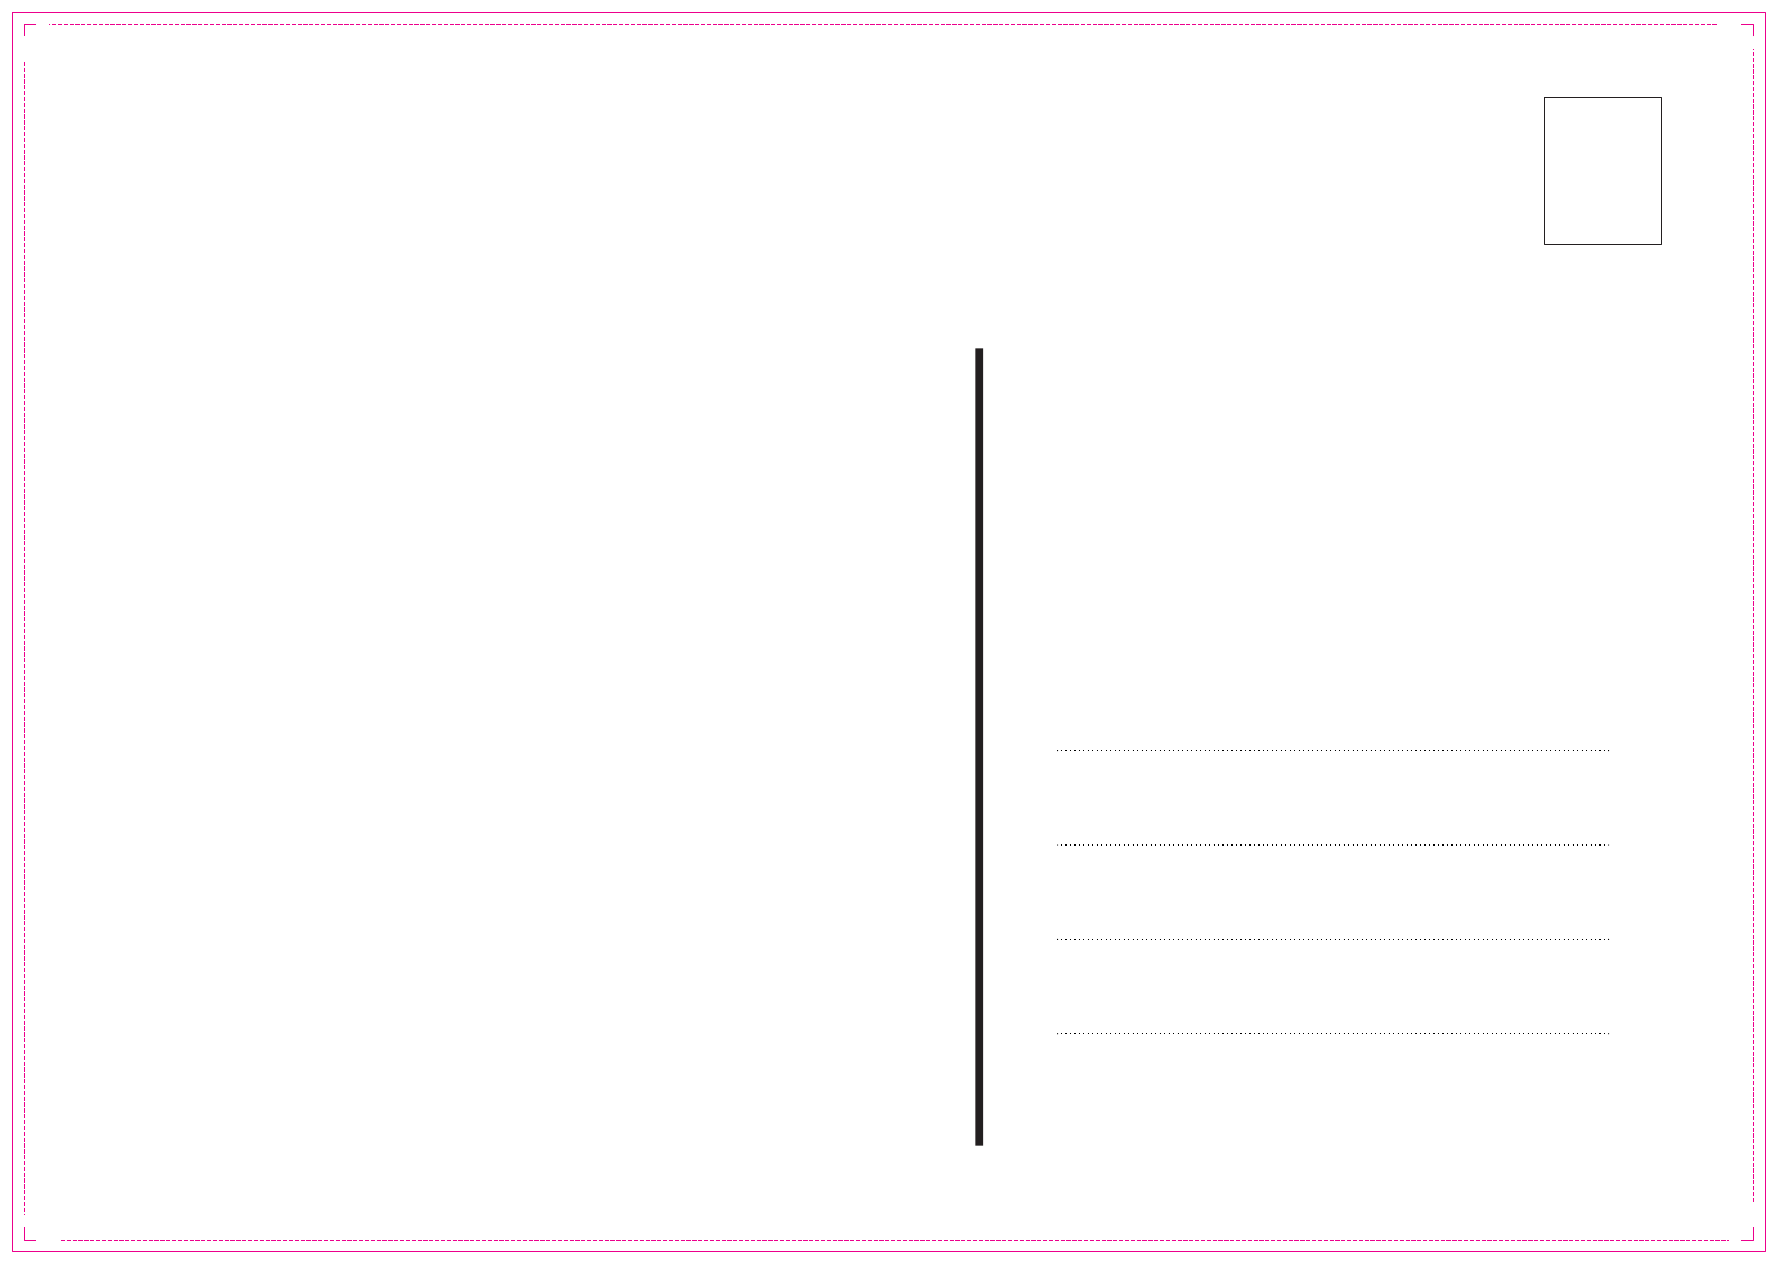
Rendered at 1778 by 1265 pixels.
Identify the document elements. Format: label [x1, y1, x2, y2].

text_box [11, 11, 1766, 1253]
